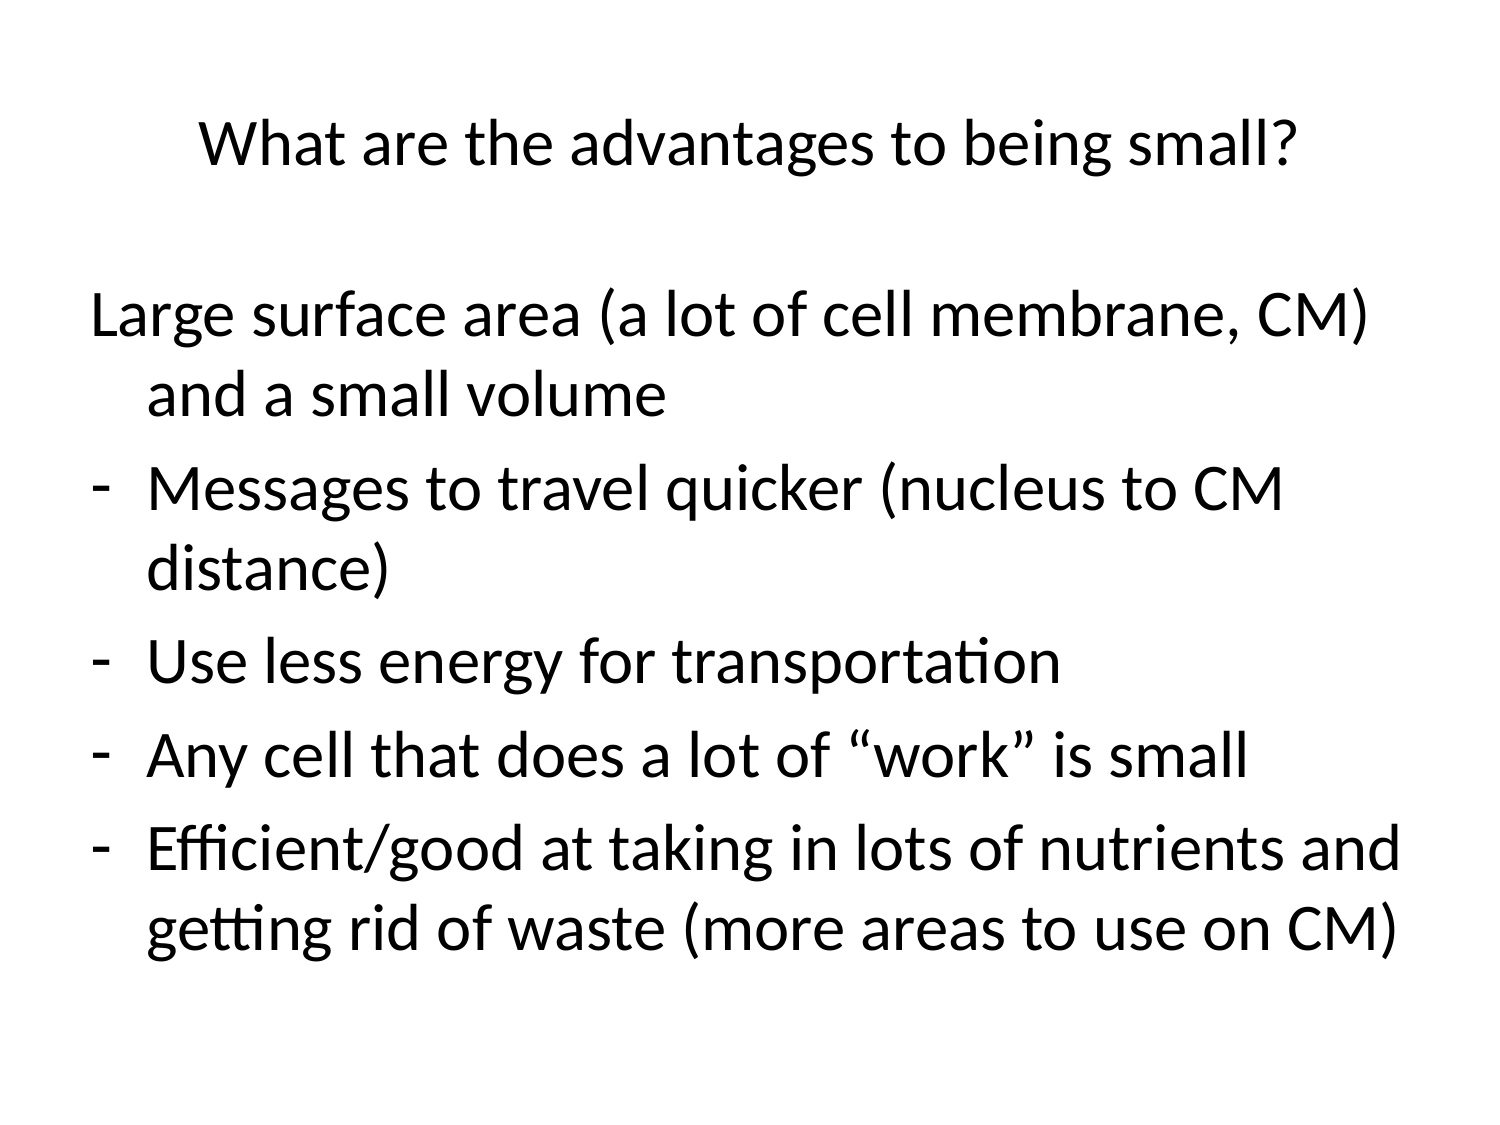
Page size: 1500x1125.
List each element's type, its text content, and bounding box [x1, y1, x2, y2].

title What are the advantages to being small? [75, 45, 1425, 233]
list Large surface area (a lot of cell membrane, CM) and a small volume Messages to travel quicker (nucleus to CM distance) Use less energy for transportation Any cell that does a lot of “work” is small Efficient/good at taking in lots of nutrients and getting rid of waste (more areas to use on CM) [75, 262, 1425, 1005]
